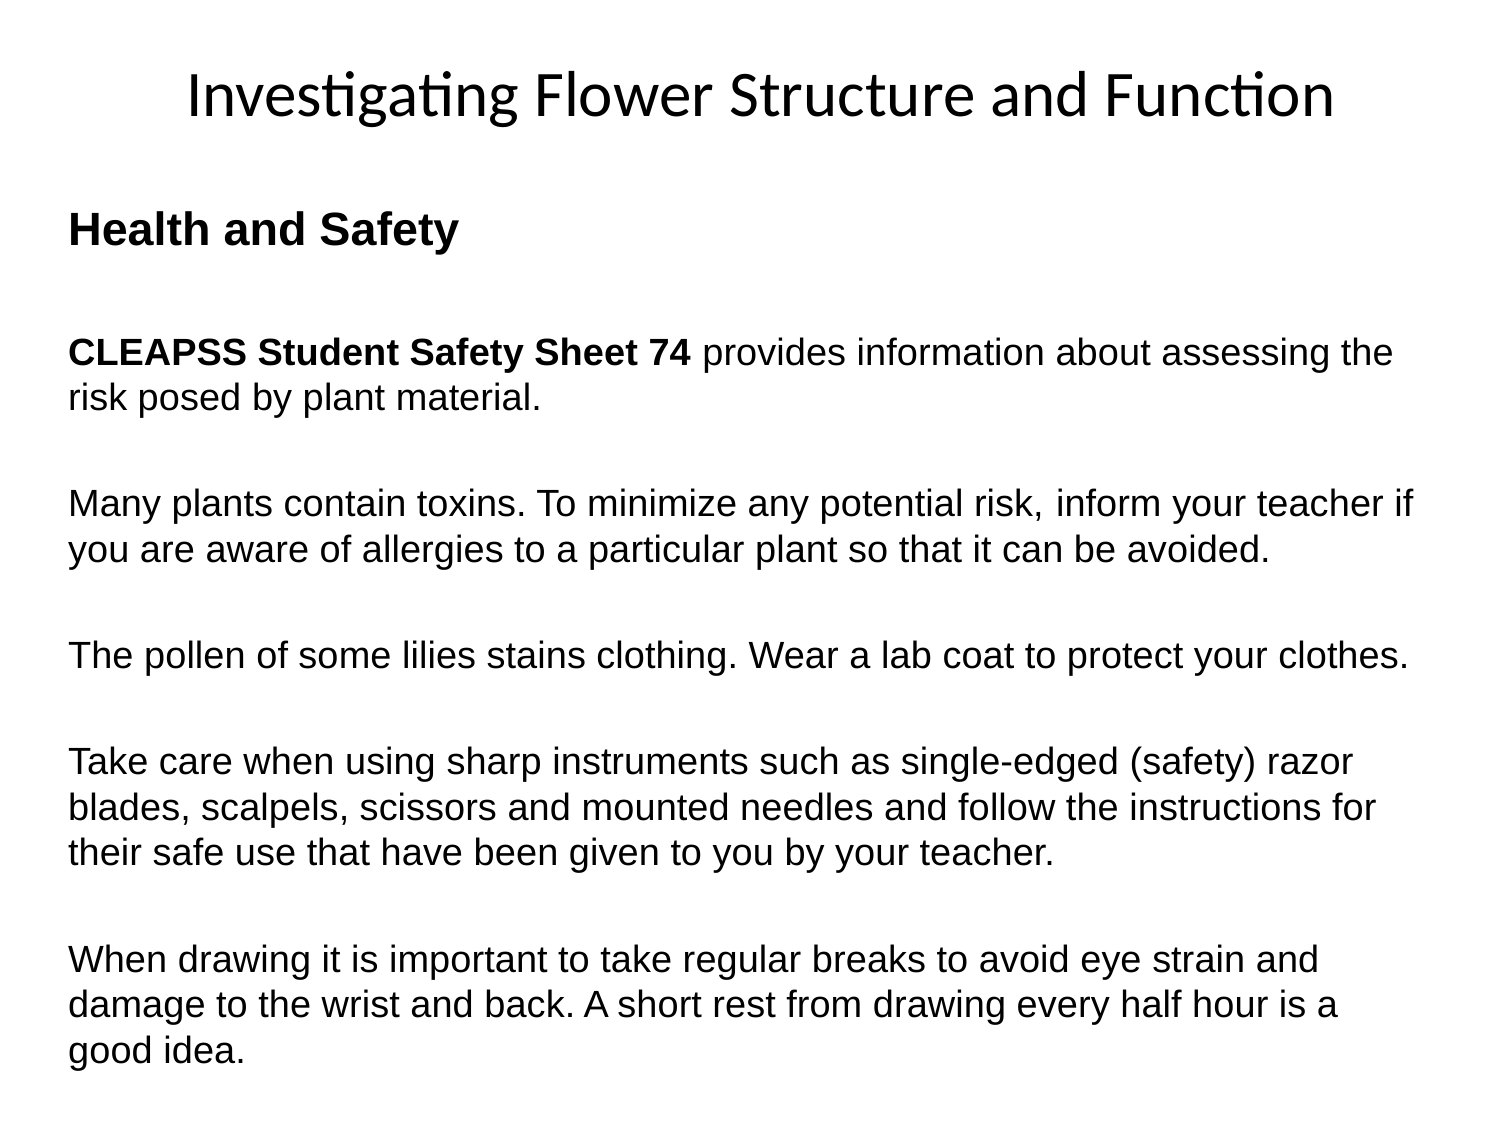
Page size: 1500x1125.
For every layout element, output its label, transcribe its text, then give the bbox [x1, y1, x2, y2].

title Investigating Flower Structure and Function [123, 42, 1399, 125]
subtitle Health and Safety CLEAPSS Student Safety Sheet 74 provides information about assessing the risk posed by plant material. Many plants contain toxins. To minimize any potential risk, inform your teacher if you are aware of allergies to a particular plant so that it can be avoided. The pollen of some lilies stains clothing. Wear a lab coat to protect your clothes. Take care when using sharp instruments such as single-edged (safety) razor blades, scalpels, scissors and mounted needles and follow the instructions for their safe use that have been given to you by your teacher. When drawing it is important to take regular breaks to avoid eye strain and damage to the wrist and back. A short rest from drawing every half hour is a good idea. [53, 125, 1447, 1094]
